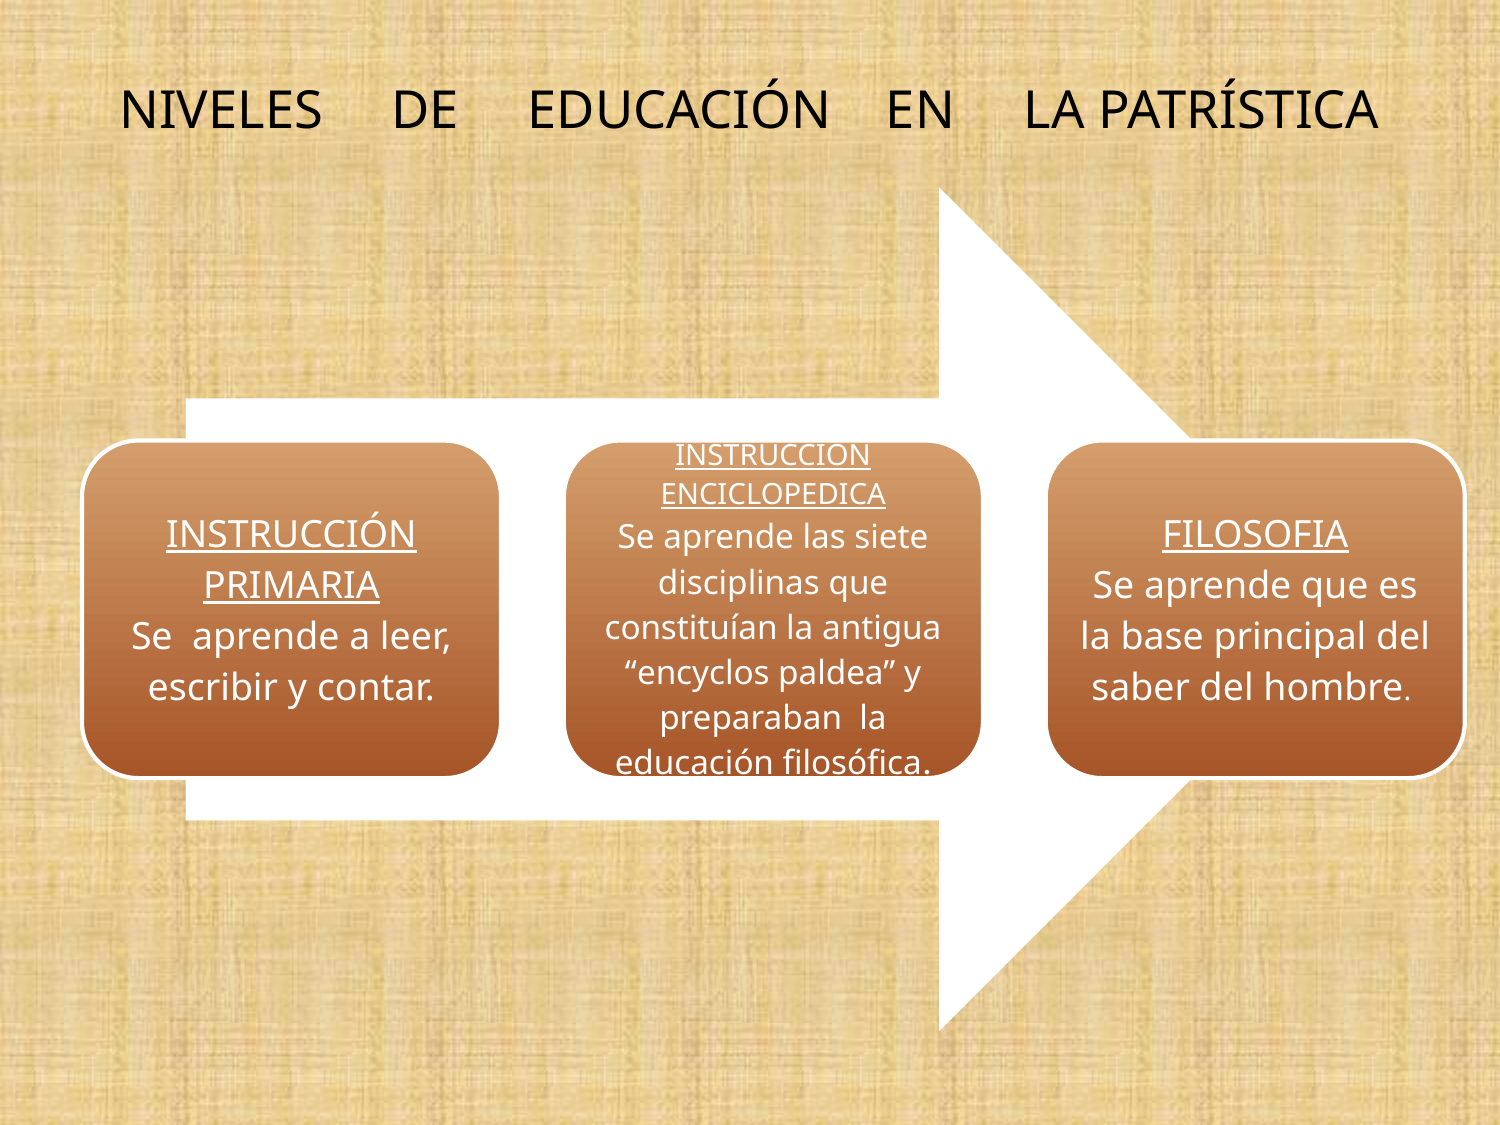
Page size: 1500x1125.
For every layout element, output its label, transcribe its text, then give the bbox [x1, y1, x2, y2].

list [81, 187, 1466, 1032]
title NIVELES DE EDUCACIÓN EN LA PATRÍSTICA [75, 45, 1425, 233]
picture [0, 0, 1500, 1125]
